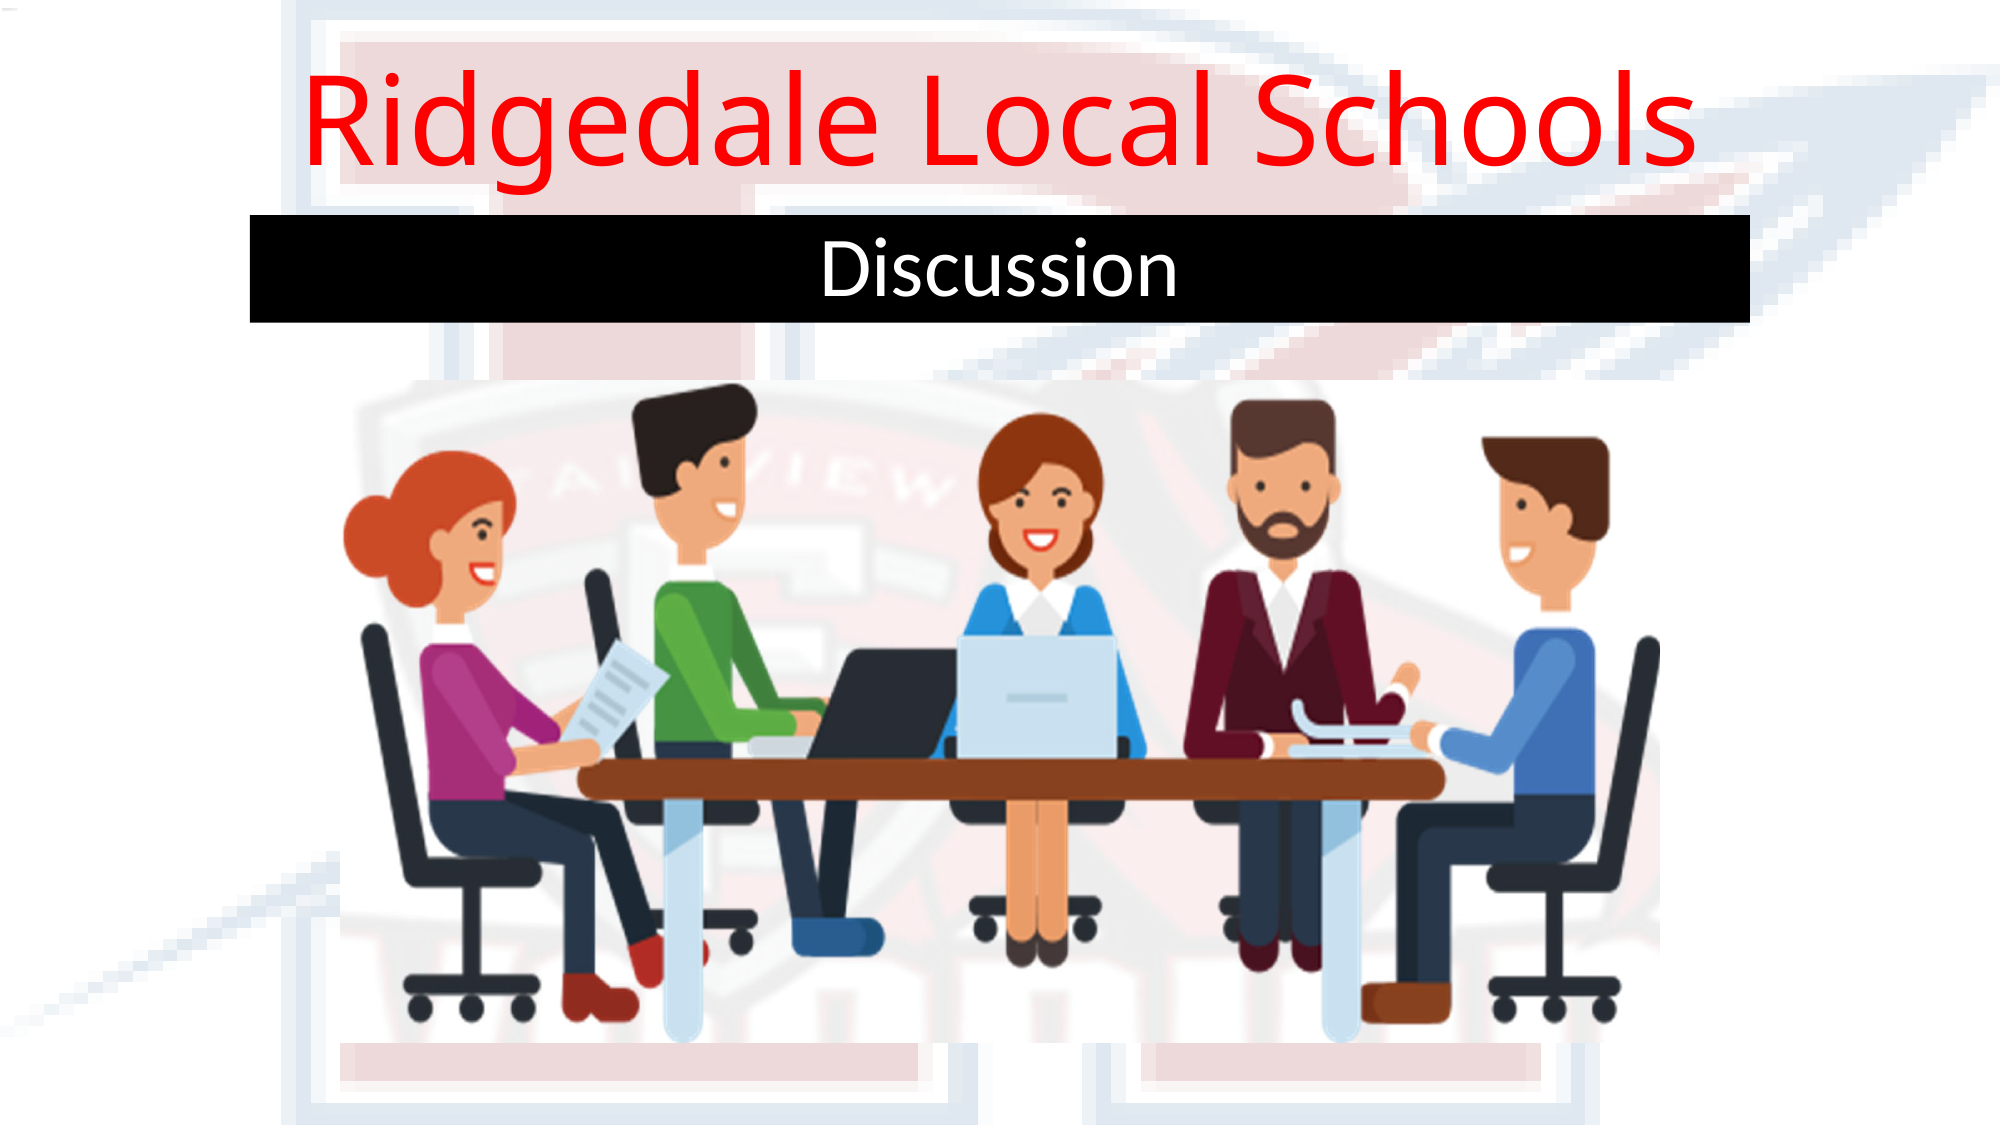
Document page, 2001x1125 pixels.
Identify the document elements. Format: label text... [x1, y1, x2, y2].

picture [340, 380, 1660, 1043]
title Ridgedale Local Schools [249, 41, 1750, 200]
subtitle Discussion [249, 215, 1750, 323]
